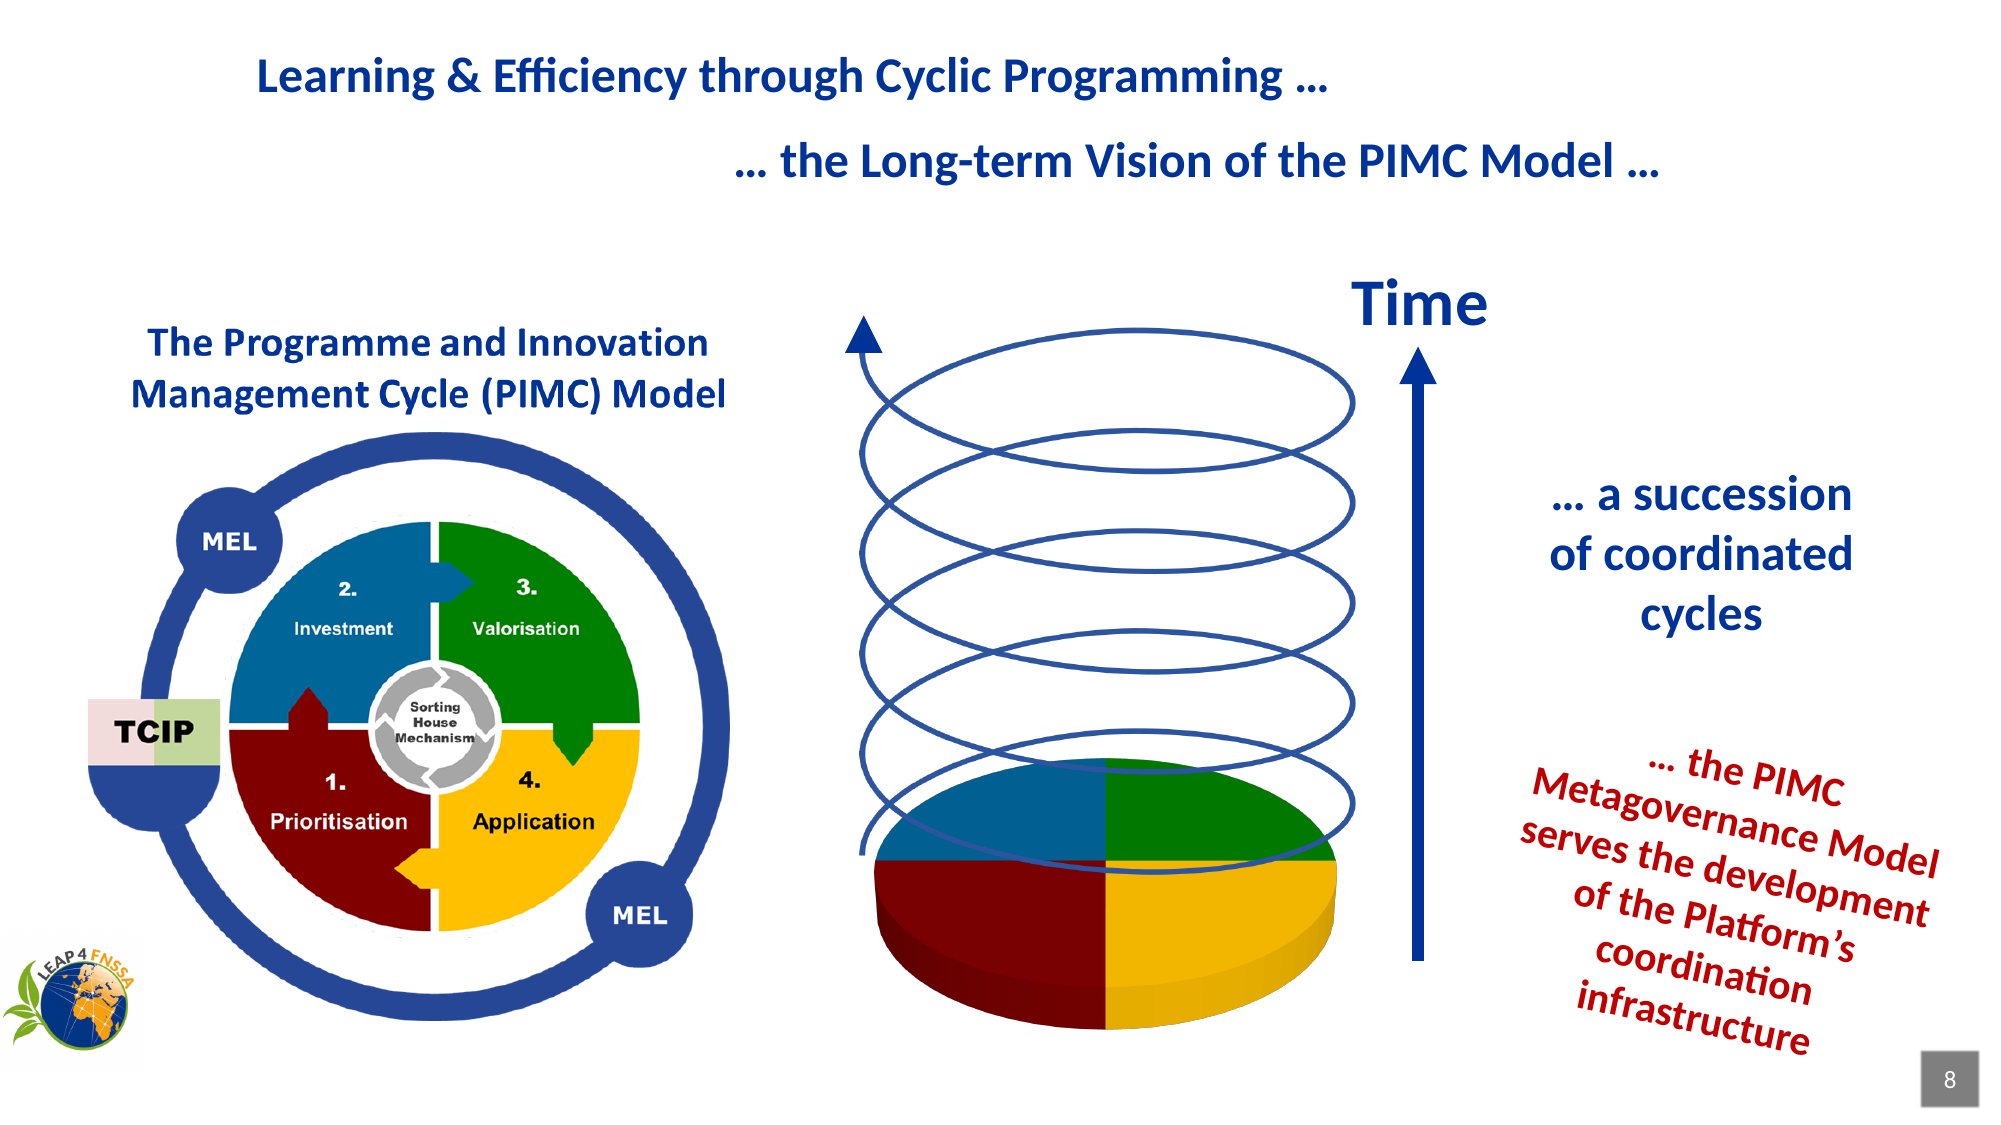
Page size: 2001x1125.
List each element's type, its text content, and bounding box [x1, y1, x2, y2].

text_box … the PIMC Metagovernance Model serves the development of the Platform’s coordination infrastructure [1517, 689, 1994, 1099]
picture [0, 302, 752, 1072]
text_box Learning & Efficiency through Cyclic Programming … … the Long-term Vision of the PIMC Model … [242, 35, 1677, 195]
text_box … a succession of coordinated cycles [1530, 453, 1873, 648]
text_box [766, 251, 1517, 1068]
